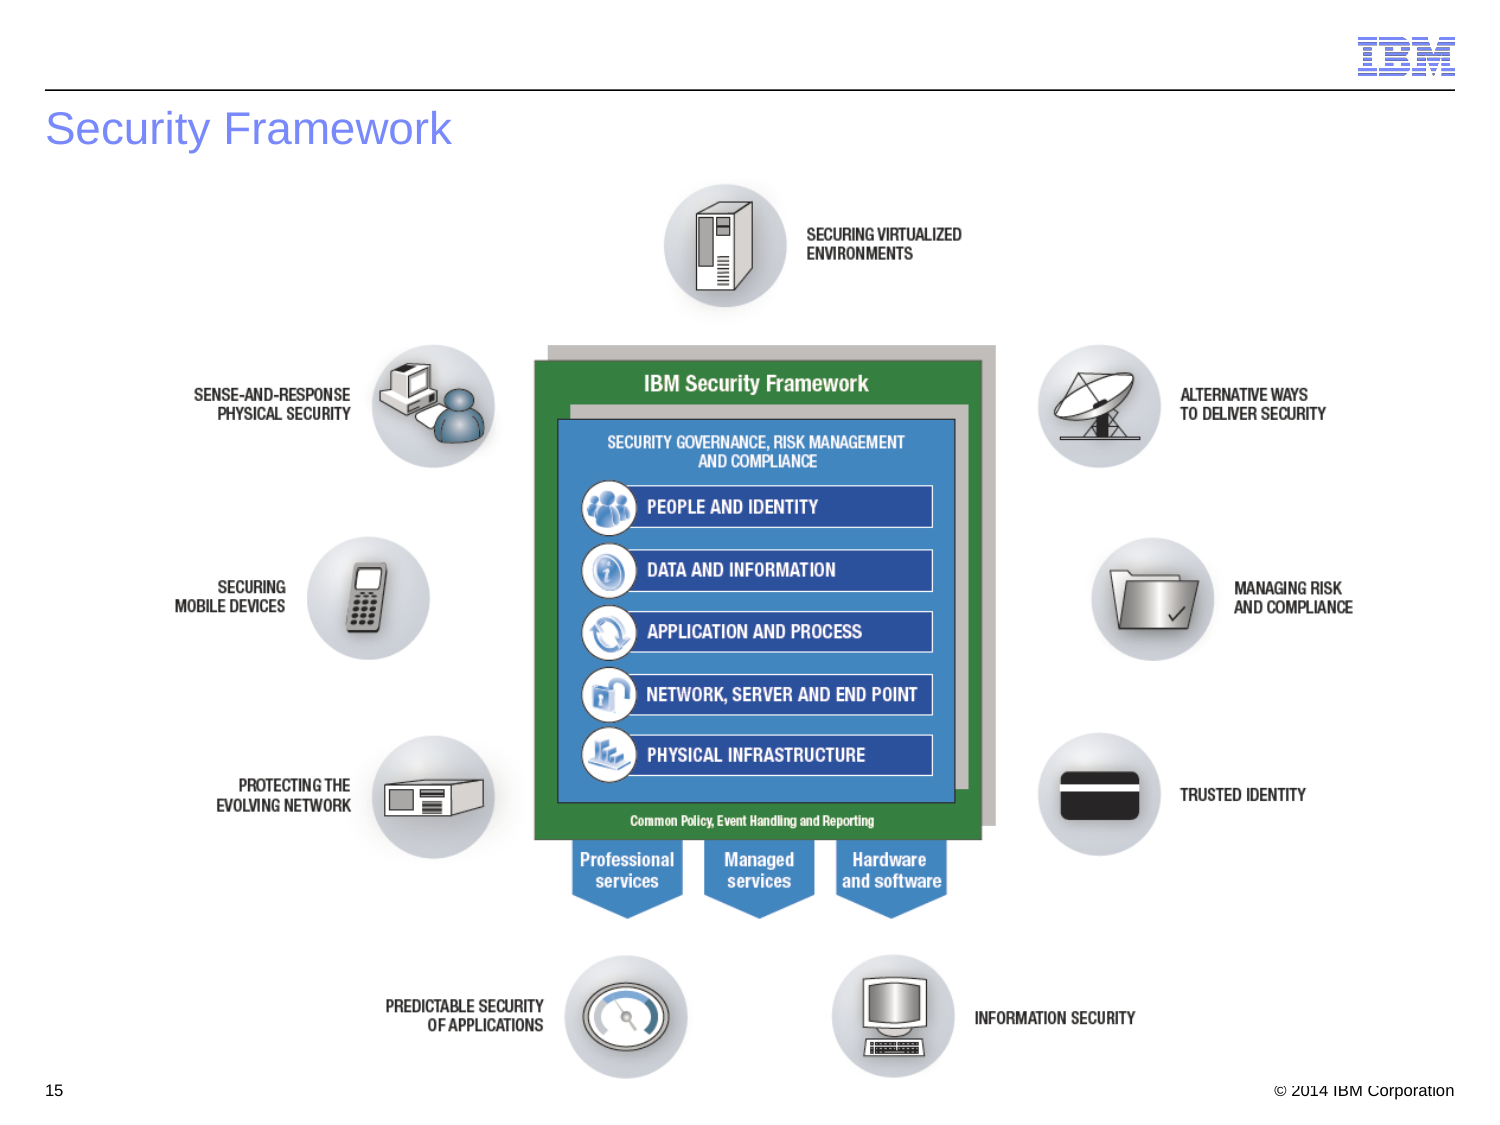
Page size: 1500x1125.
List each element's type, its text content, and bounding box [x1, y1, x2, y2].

slide_number 15 [29, 1072, 91, 1103]
title Security Framework [29, 97, 1456, 203]
picture [1358, 37, 1455, 76]
picture [164, 179, 1439, 1086]
